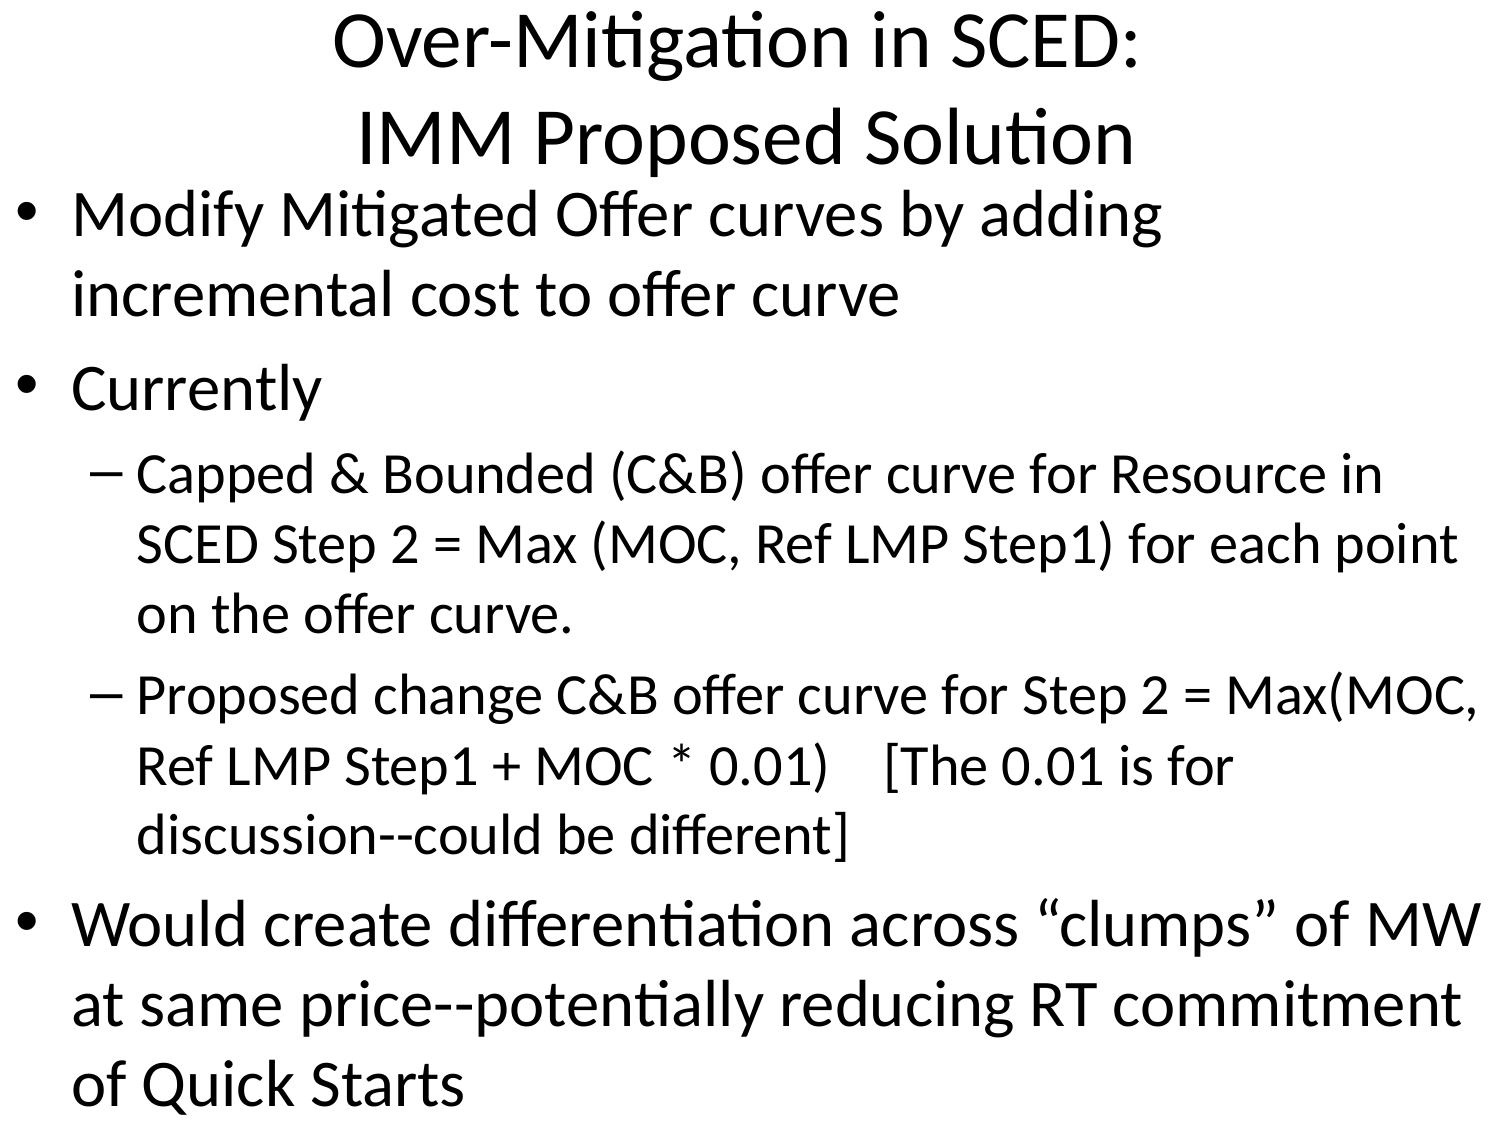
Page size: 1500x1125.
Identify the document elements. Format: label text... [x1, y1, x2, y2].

title Over-Mitigation in SCED: IMM Proposed Solution [24, 0, 1451, 162]
list Modify Mitigated Offer curves by adding incremental cost to offer curve Currently Capped & Bounded (C&B) offer curve for Resource in SCED Step 2 = Max (MOC, Ref LMP Step1) for each point on the offer curve. Proposed change C&B offer curve for Step 2 = Max(MOC, Ref LMP Step1 + MOC * 0.01) [The 0.01 is for discussion--could be different] Would create differentiation across “clumps” of MW at same price--potentially reducing RT commitment of Quick Starts [0, 162, 1500, 1113]
